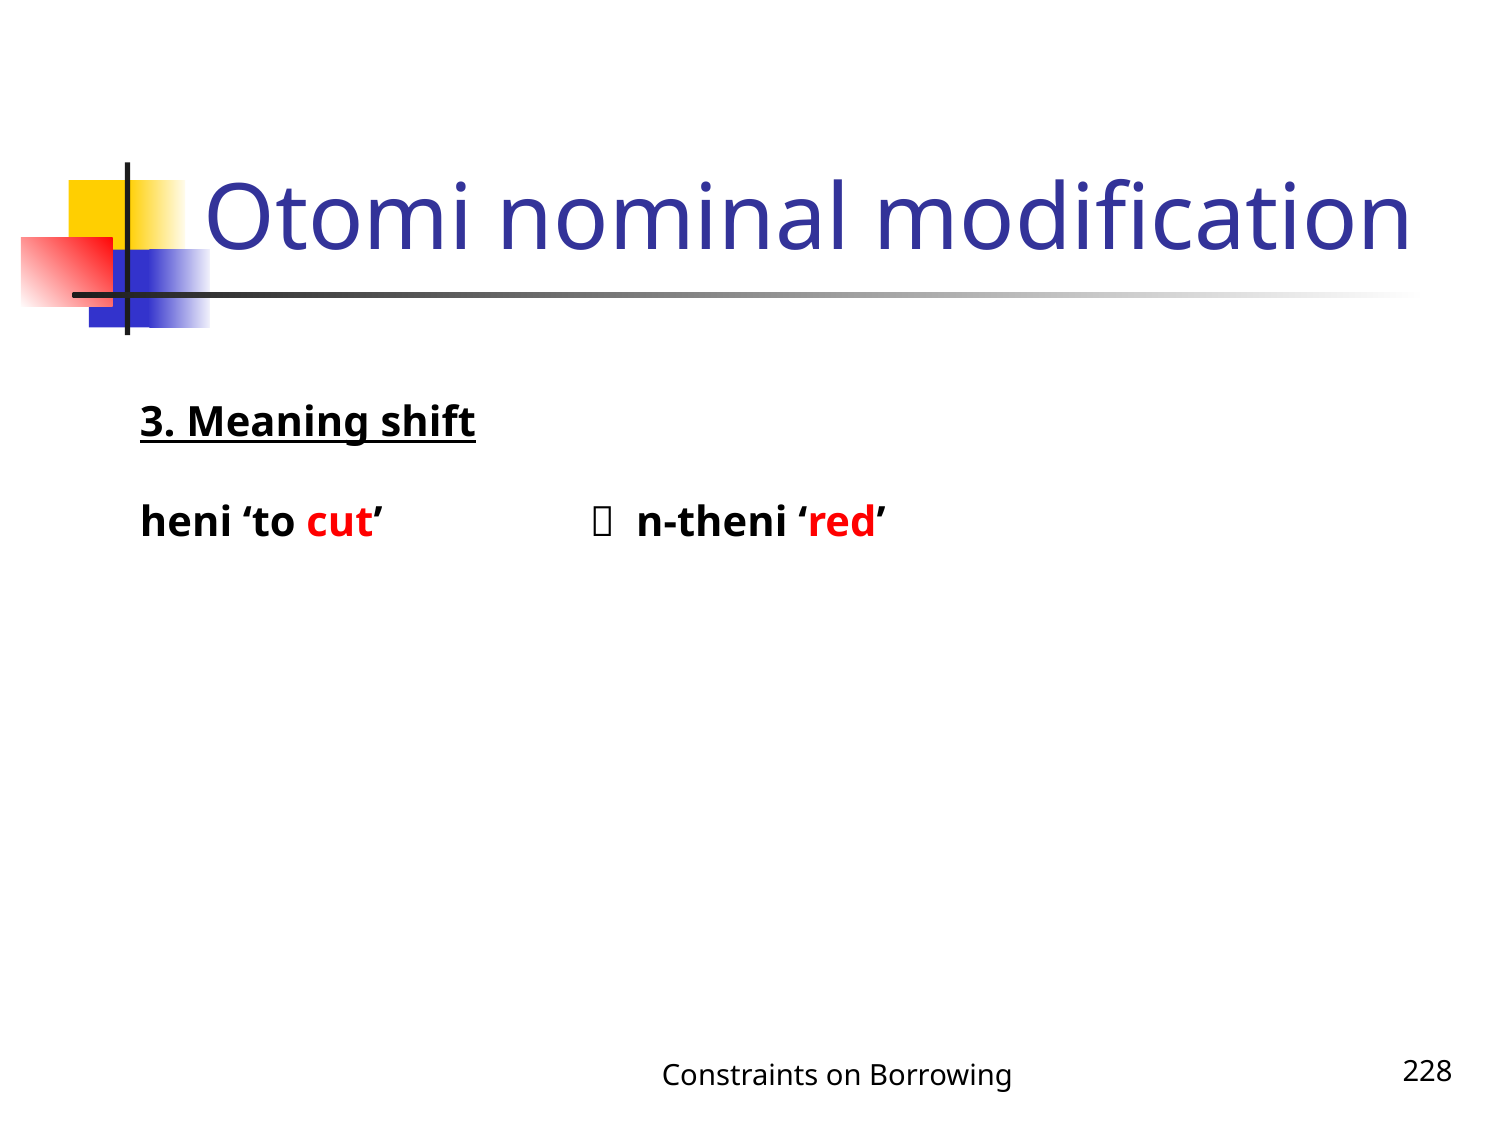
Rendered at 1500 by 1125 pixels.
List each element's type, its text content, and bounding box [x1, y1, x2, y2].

footer Constraints on Borrowing [599, 1023, 1076, 1100]
text_box 3. Meaning shift heni ‘to cut’  n-theni ‘red’ [124, 387, 1413, 603]
title Otomi nominal modification [188, 34, 1468, 276]
slide_number 228 [1154, 1023, 1468, 1100]
